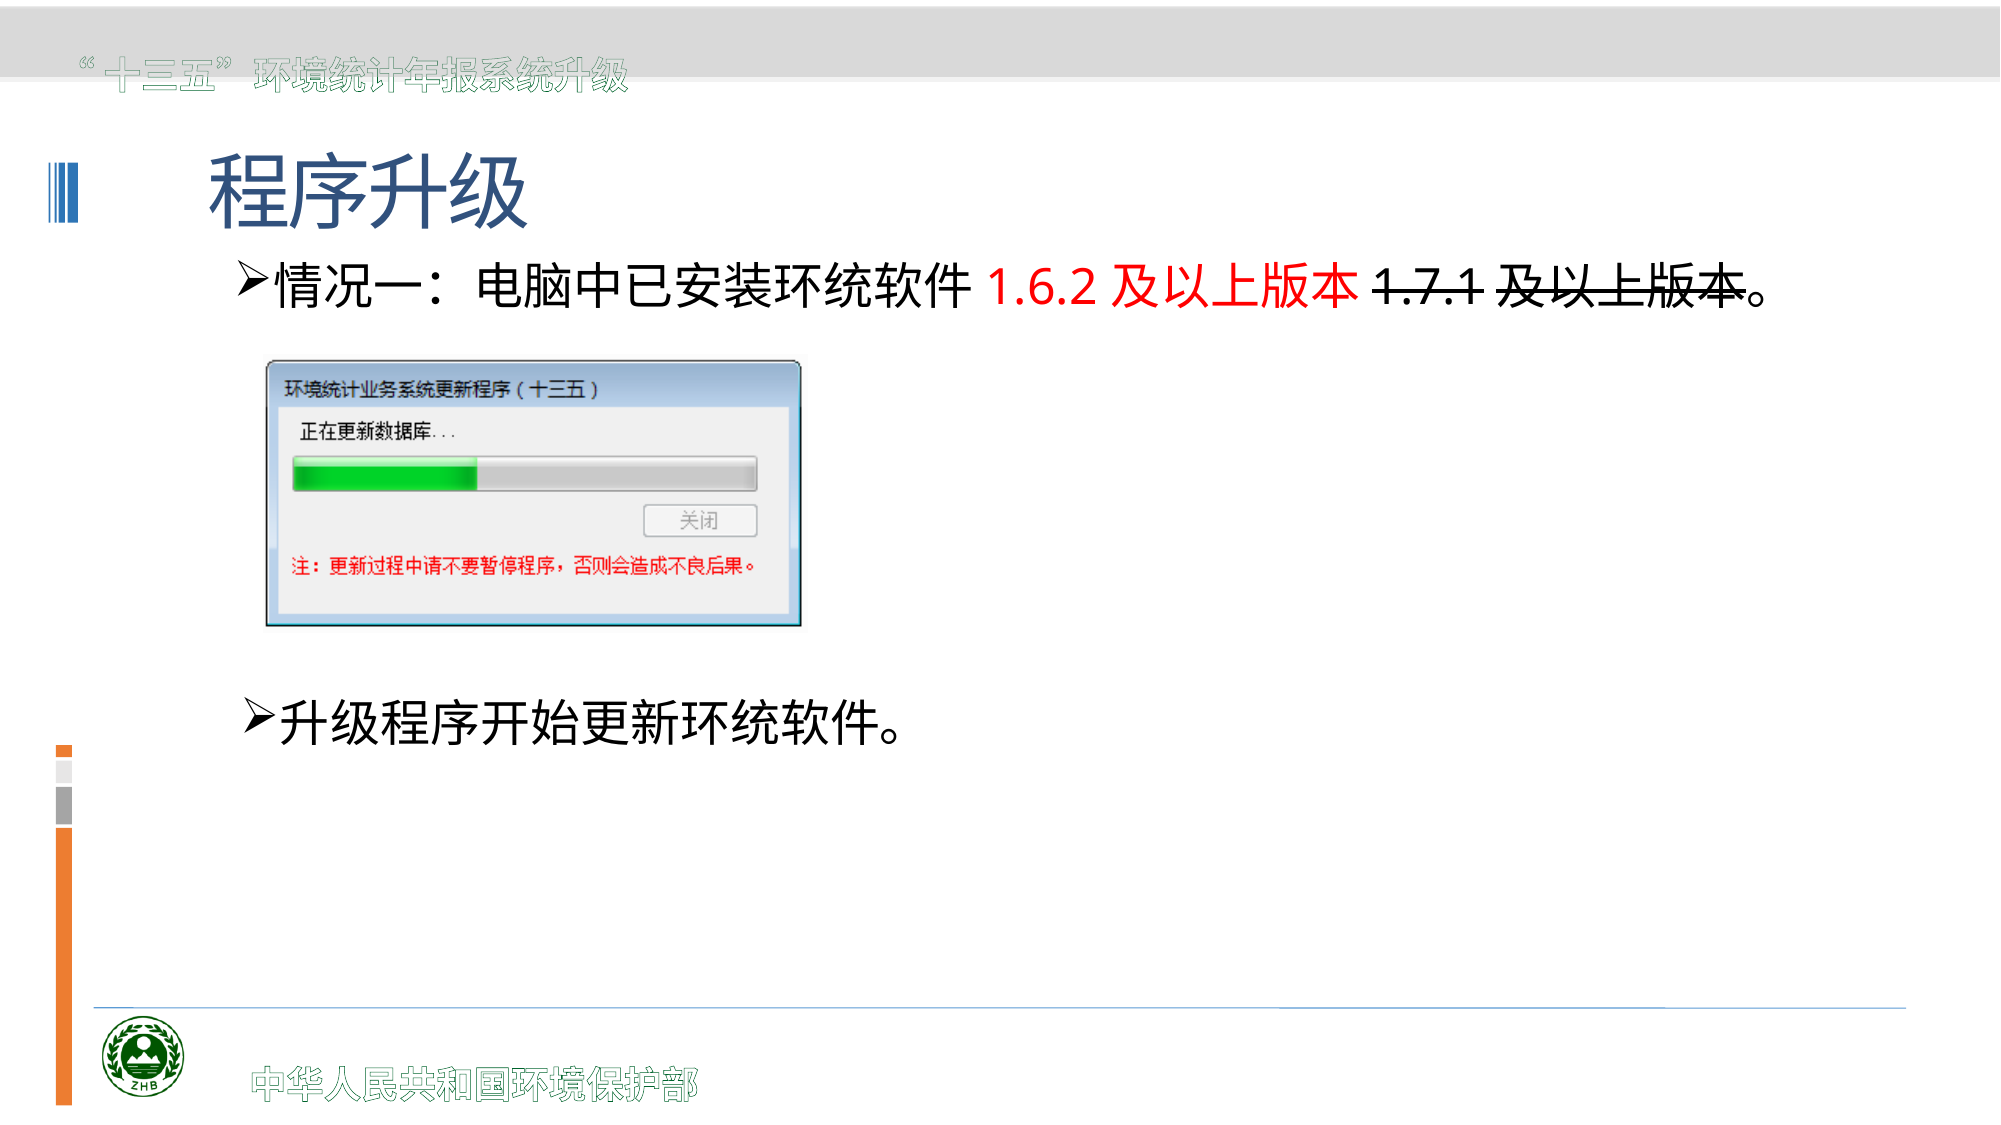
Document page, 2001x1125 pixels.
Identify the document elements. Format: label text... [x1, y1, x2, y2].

picture [93, 1007, 188, 1106]
text_box 升级程序开始更新环统软件。 [225, 683, 945, 759]
text_box 程序升级 [192, 131, 1023, 261]
text_box 情况一：电脑中已安装环统软件1.6.2及以上版本1.7.1及以上版本。 [219, 247, 1877, 322]
picture [263, 354, 808, 633]
